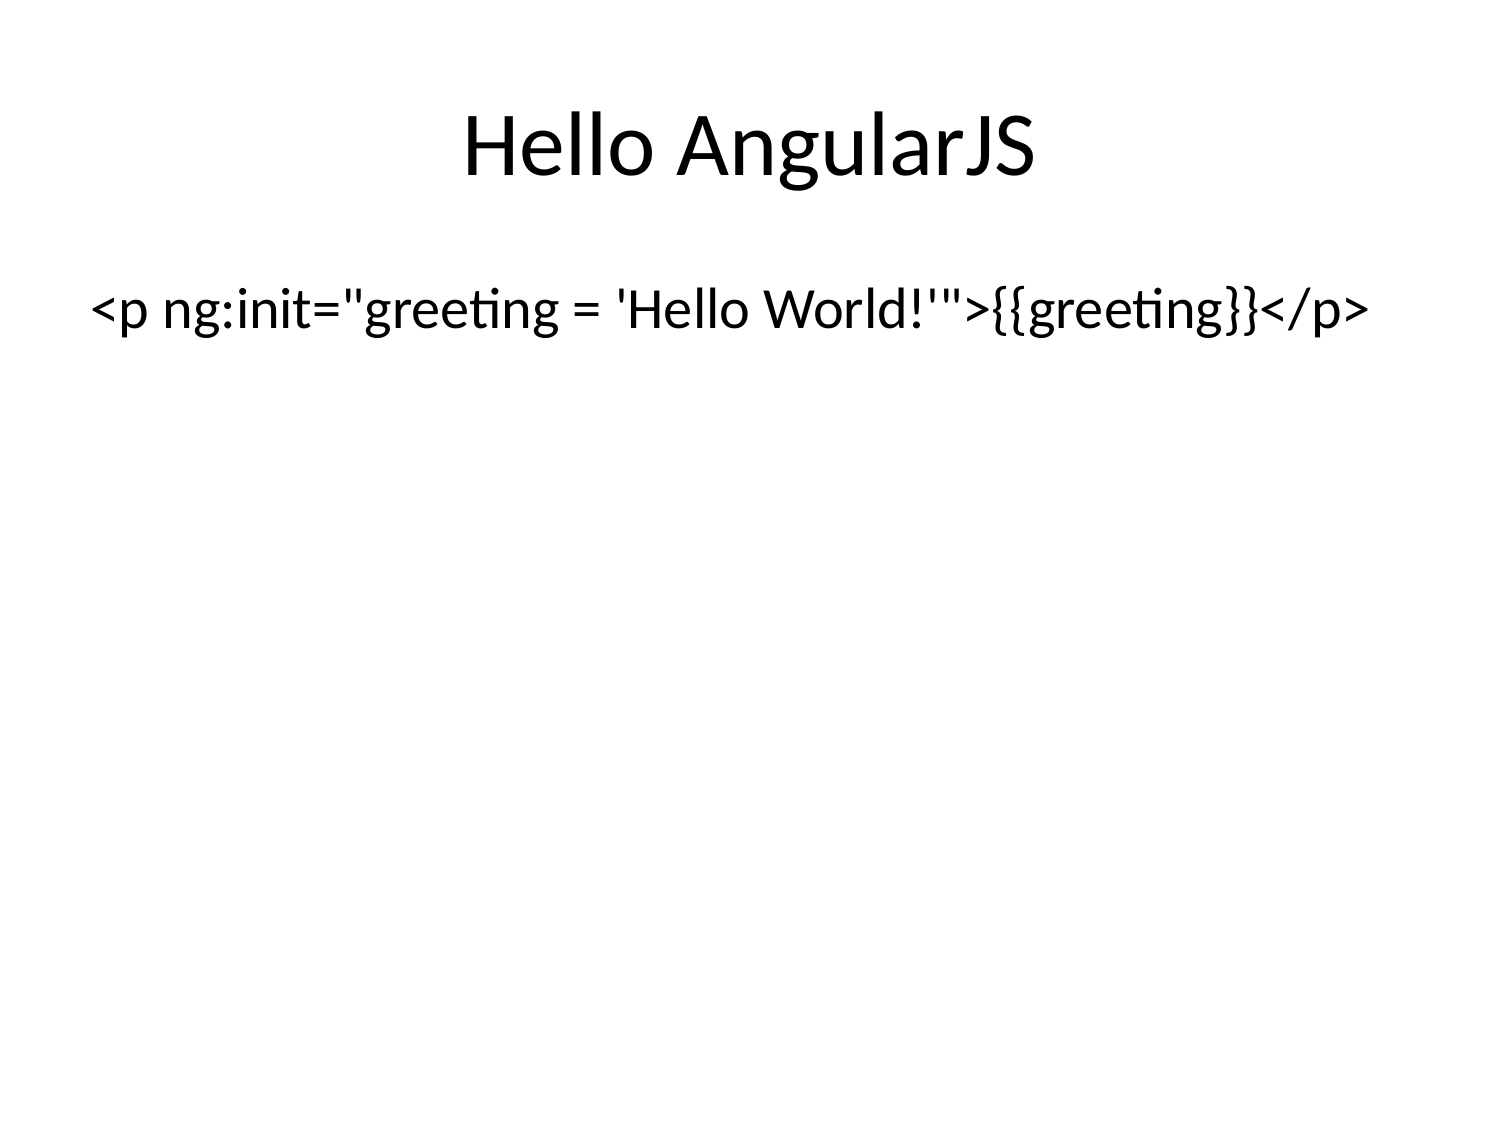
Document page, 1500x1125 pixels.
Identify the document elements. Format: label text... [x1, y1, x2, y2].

list <p ng:init="greeting = 'Hello World!'">{{greeting}}</p> [75, 262, 1425, 1005]
title Hello AngularJS [75, 45, 1425, 233]
